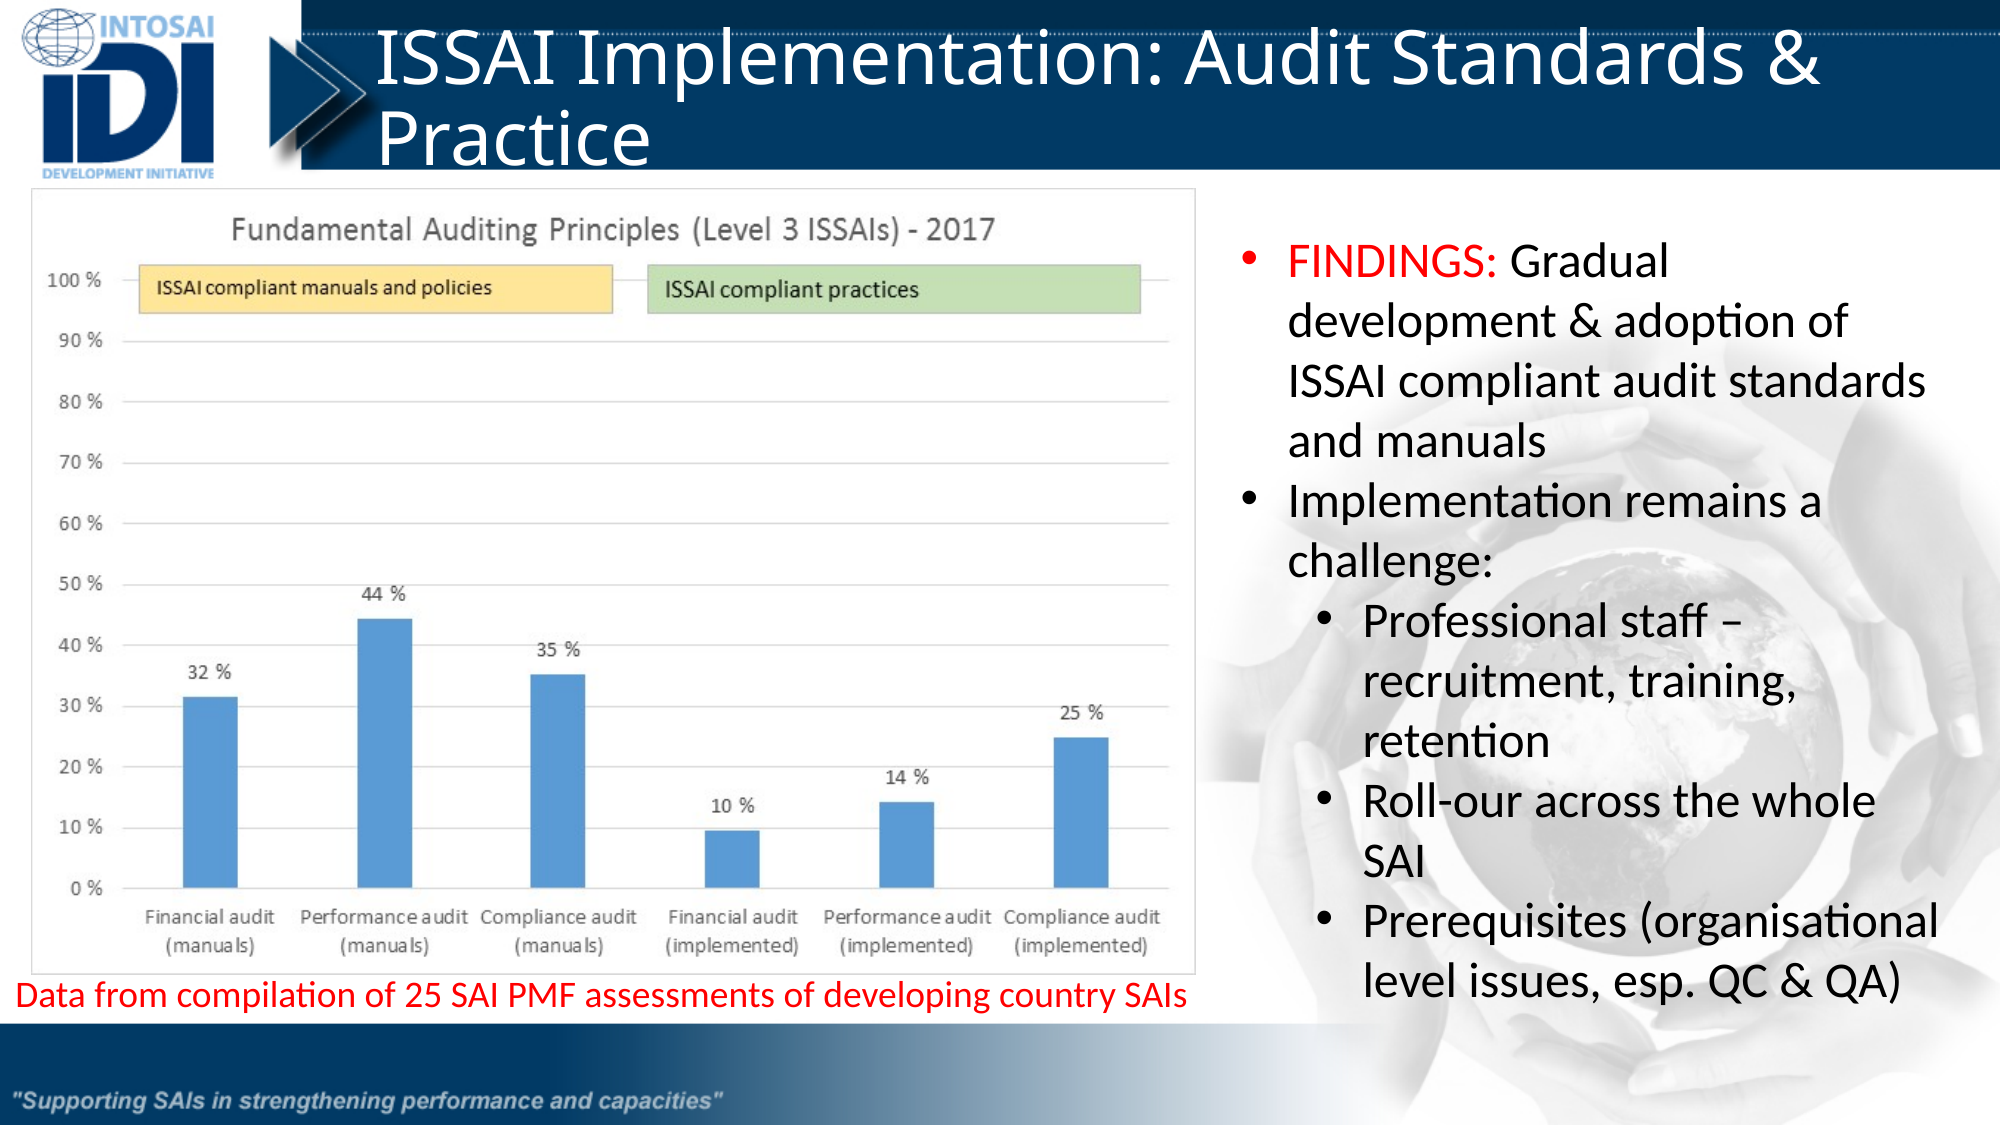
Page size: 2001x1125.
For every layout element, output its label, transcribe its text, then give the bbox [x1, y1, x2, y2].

text_box Data from compilation of 25 SAI PMF assessments of developing country SAIs [0, 962, 1233, 1023]
picture [0, 0, 2000, 1125]
title ISSAI Implementation: Audit Standards & Practice [360, 0, 2000, 203]
text_box FINDINGS: Gradual development & adoption of ISSAI compliant audit standards and manuals Implementation remains a challenge: Professional staff – recruitment, training, retention Roll-our across the whole SAI Prerequisites (organisational level issues, esp. QC & QA) [1225, 220, 1965, 1015]
